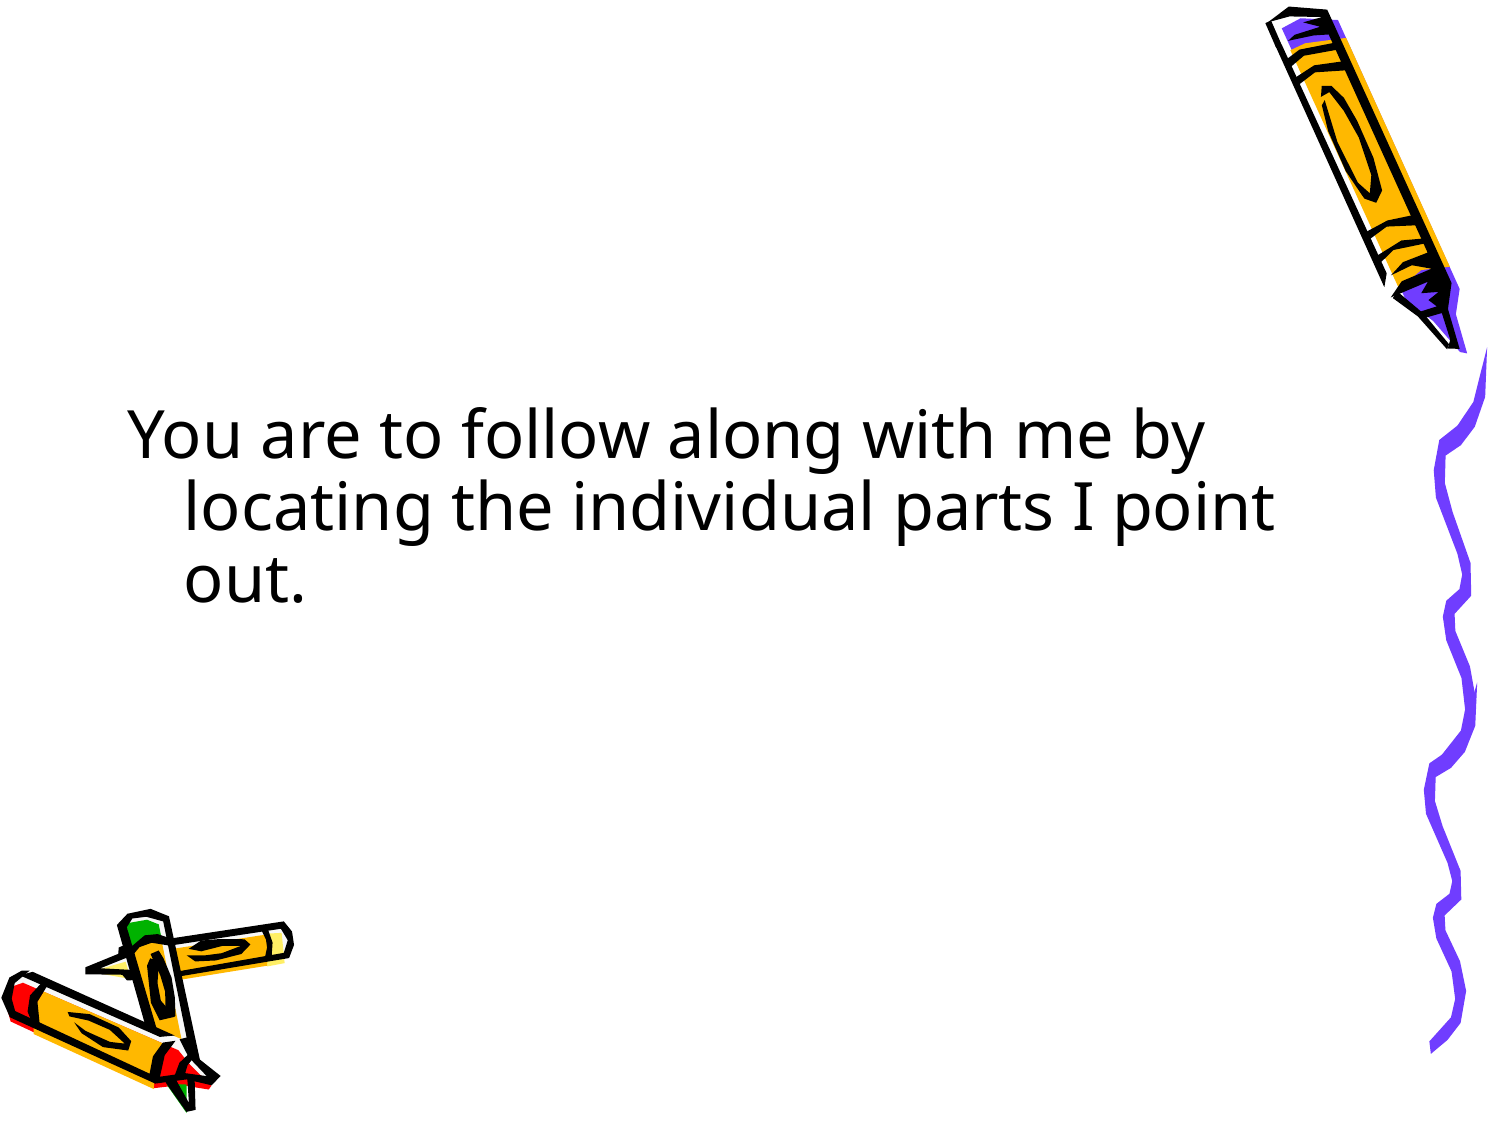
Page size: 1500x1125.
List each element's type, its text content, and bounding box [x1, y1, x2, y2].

list You are to follow along with me by locating the individual parts I point out. [112, 299, 1376, 901]
